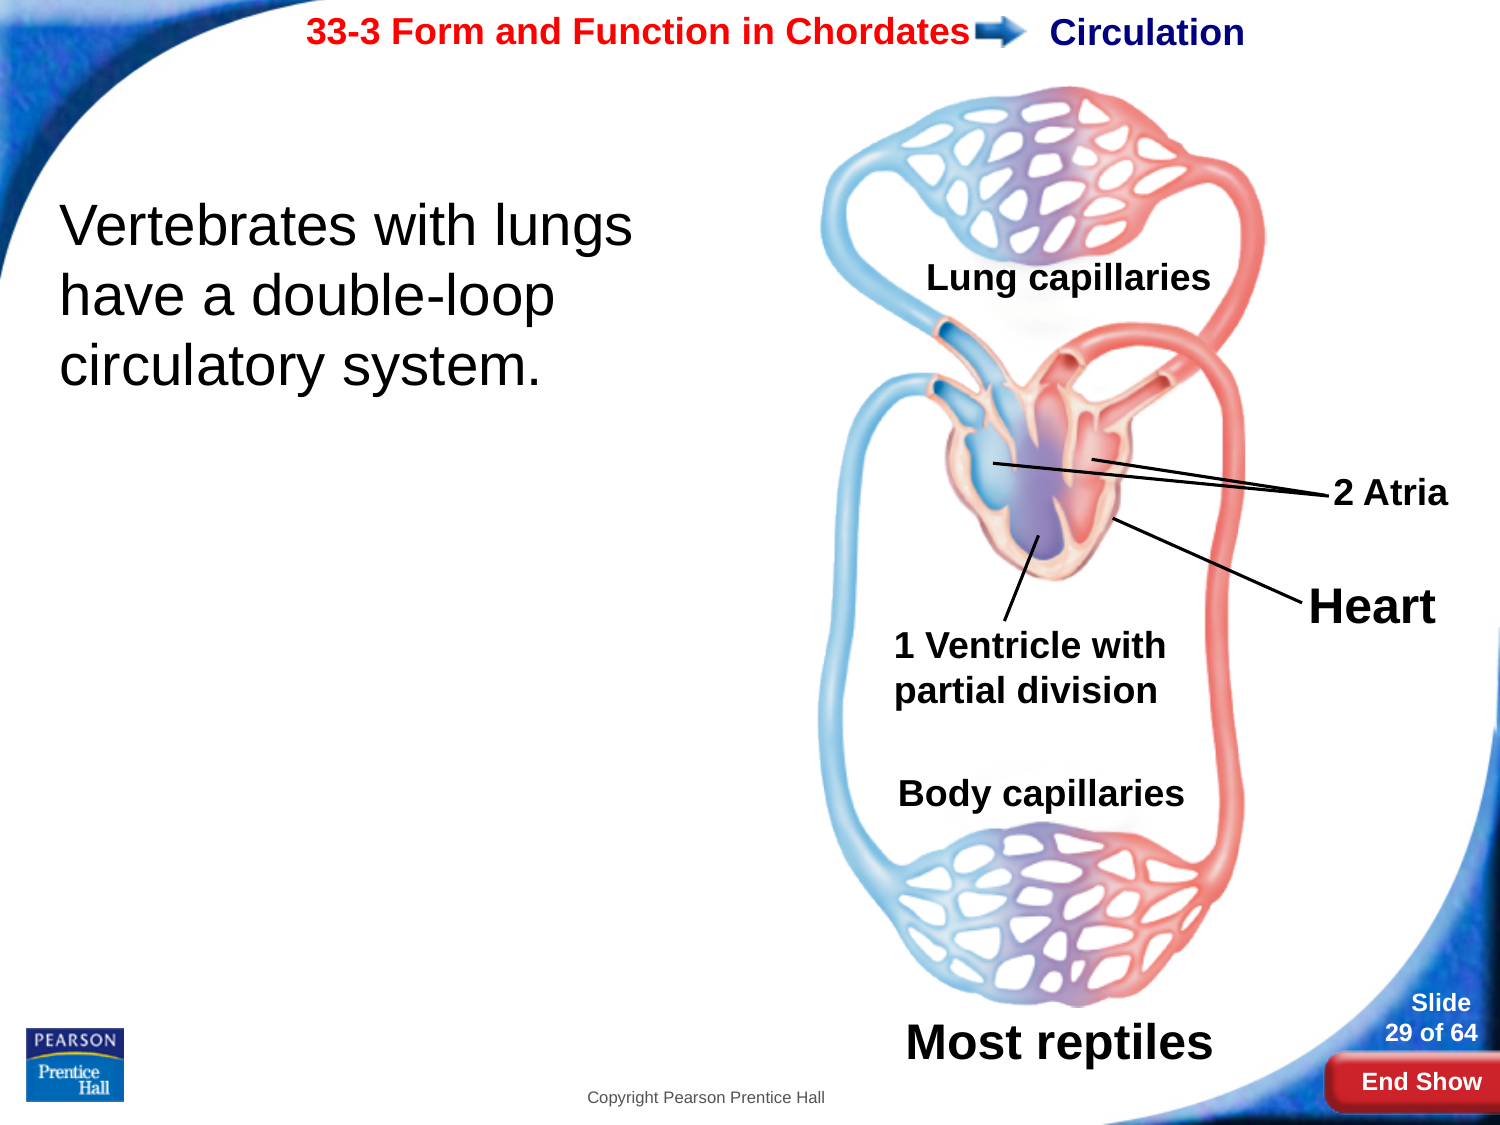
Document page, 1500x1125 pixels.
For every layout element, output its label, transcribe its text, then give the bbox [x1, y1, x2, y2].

footer Copyright Pearson Prentice Hall [468, 1078, 945, 1105]
title Circulation [1034, 0, 1500, 76]
text_box 2 Atria [1318, 460, 1464, 521]
picture [0, 0, 1500, 1125]
list Vertebrates with lungs have a double-loop circulatory system. [44, 179, 774, 976]
text_box Heart [1293, 566, 1451, 642]
text_box Most reptiles [890, 1016, 1229, 1077]
